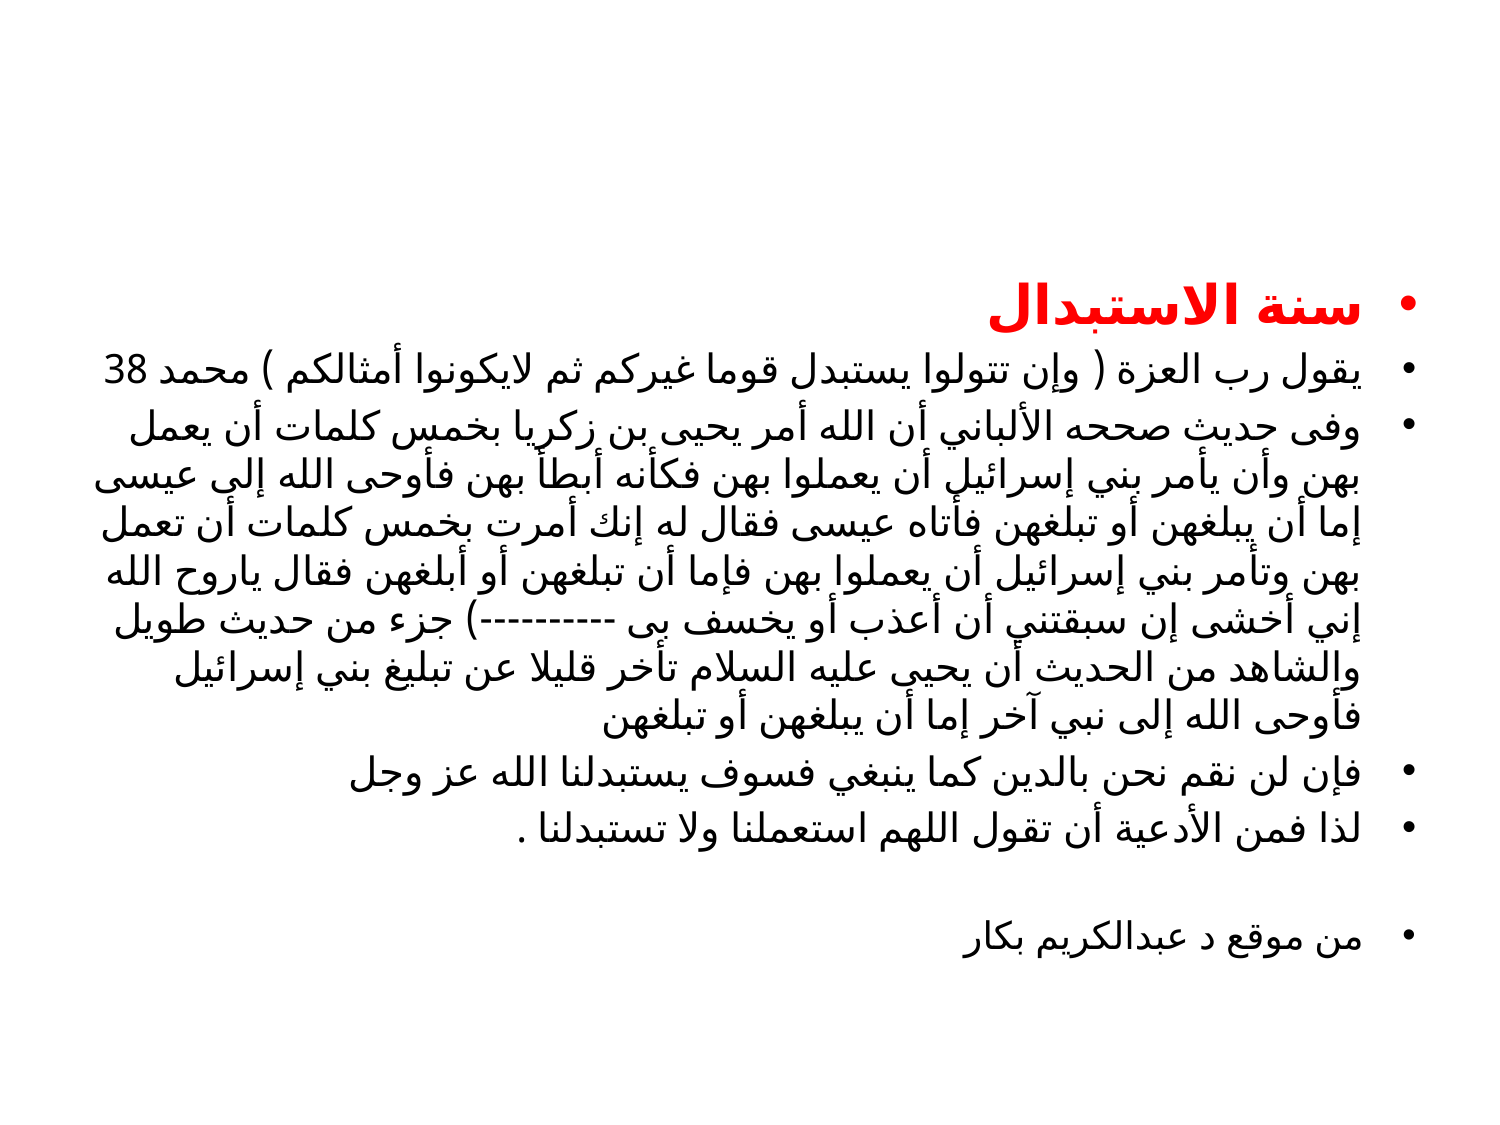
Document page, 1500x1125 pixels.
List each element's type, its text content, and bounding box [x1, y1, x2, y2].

list سنة الاستبدال يقول رب العزة ( وإن تتولوا يستبدل قوما غيركم ثم لايكونوا أمثالكم ) محمد 38 وفى حديث صححه الألباني أن الله أمر يحيى بن زكريا بخمس كلمات أن يعمل بهن وأن يأمر بني إسرائيل أن يعملوا بهن فكأنه أبطأ بهن فأوحى الله إلى عيسى إما أن يبلغهن أو تبلغهن فأتاه عيسى فقال له إنك أمرت بخمس كلمات أن تعمل بهن وتأمر بني إسرائيل أن يعملوا بهن فإما أن تبلغهن أو أبلغهن فقال ياروح الله إني أخشى إن سبقتني أن أعذب أو يخسف بى ----------) جزء من حديث طويل والشاهد من الحديث أن يحيى عليه السلام تأخر قليلا عن تبليغ بني إسرائيل فأوحى الله إلى نبي آخر إما أن يبلغهن أو تبلغهن فإن لن نقم نحن بالدين كما ينبغي فسوف يستبدلنا الله عز وجل لذا فمن الأدعية أن تقول اللهم استعملنا ولا تستبدلنا . من موقع د عبدالكريم بكار [75, 262, 1425, 1005]
